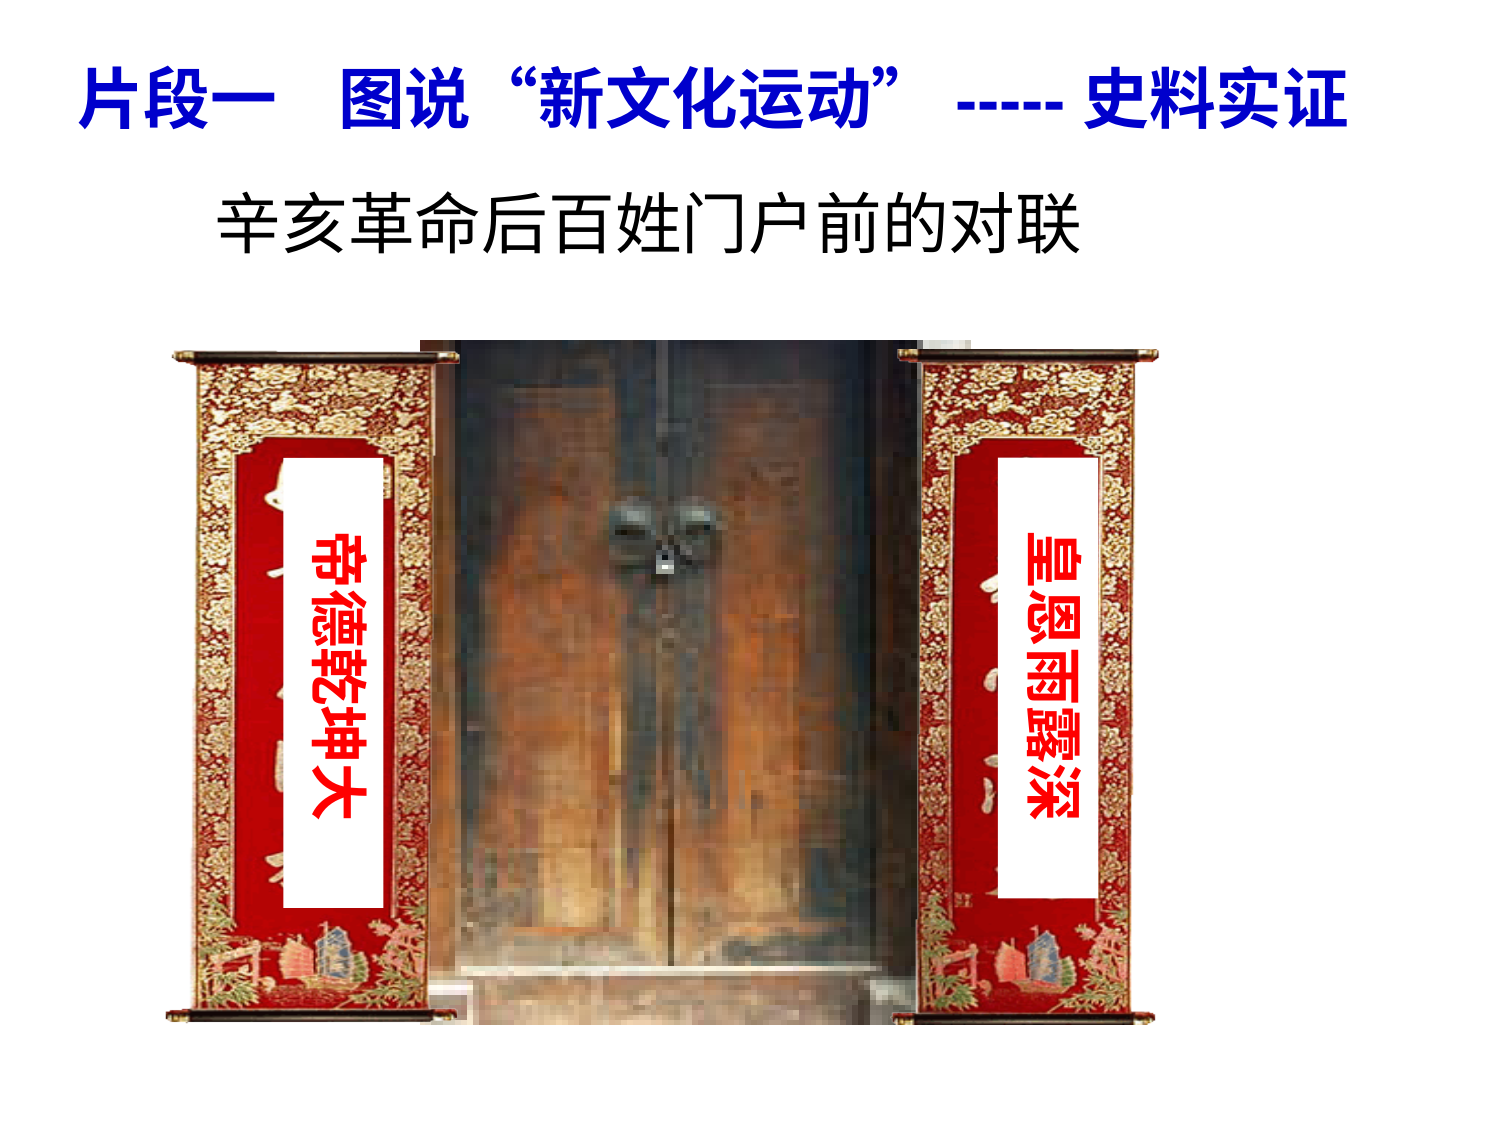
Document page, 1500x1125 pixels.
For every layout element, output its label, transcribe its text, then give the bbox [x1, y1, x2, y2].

text_box 辛亥革命后百姓门户前的对联 [199, 174, 536, 270]
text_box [542, 0, 1276, 1006]
text_box 片段一 图说“新文化运动”-----史料实证 [62, 49, 536, 145]
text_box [162, 340, 1163, 1026]
text_box 片段一 图说“新文化运动”-----史料实证 [1283, 49, 1375, 145]
